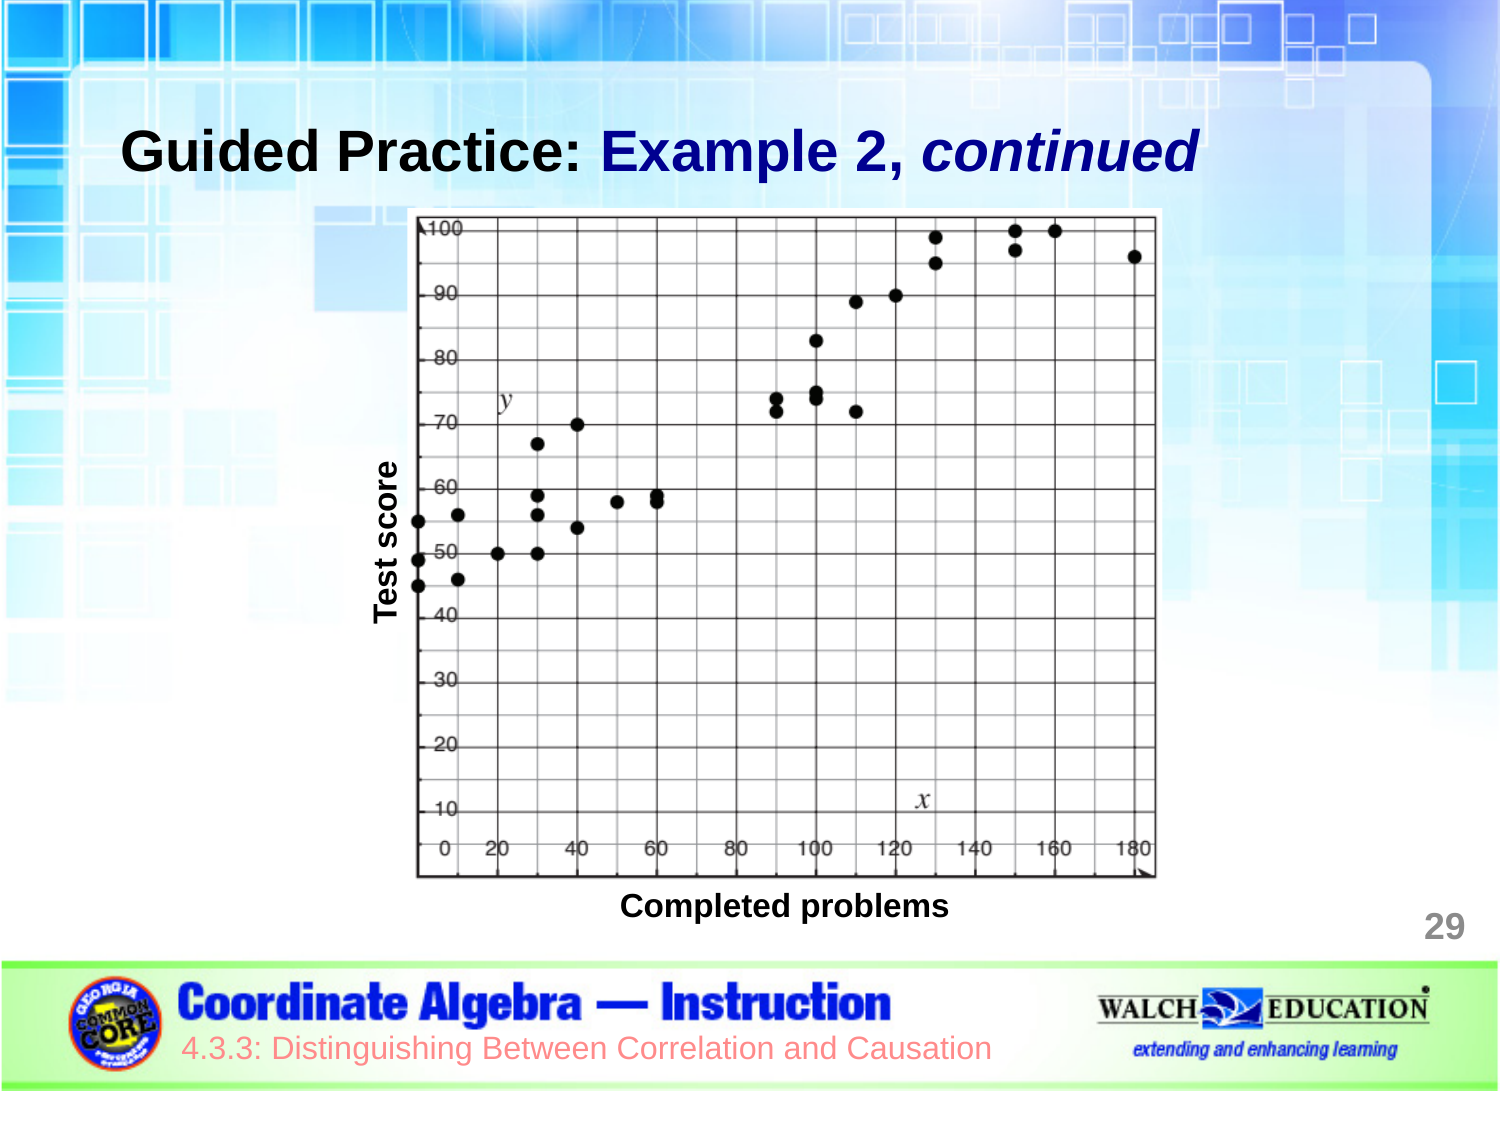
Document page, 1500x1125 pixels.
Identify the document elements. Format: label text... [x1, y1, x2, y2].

footer 4.3.3: Distinguishing Between Correlation and Causation [166, 1024, 1080, 1069]
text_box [355, 207, 1163, 933]
slide_number 29 [1361, 901, 1481, 949]
picture [1, 0, 1500, 1091]
subtitle Guided Practice: Example 2, continued [105, 105, 1436, 925]
